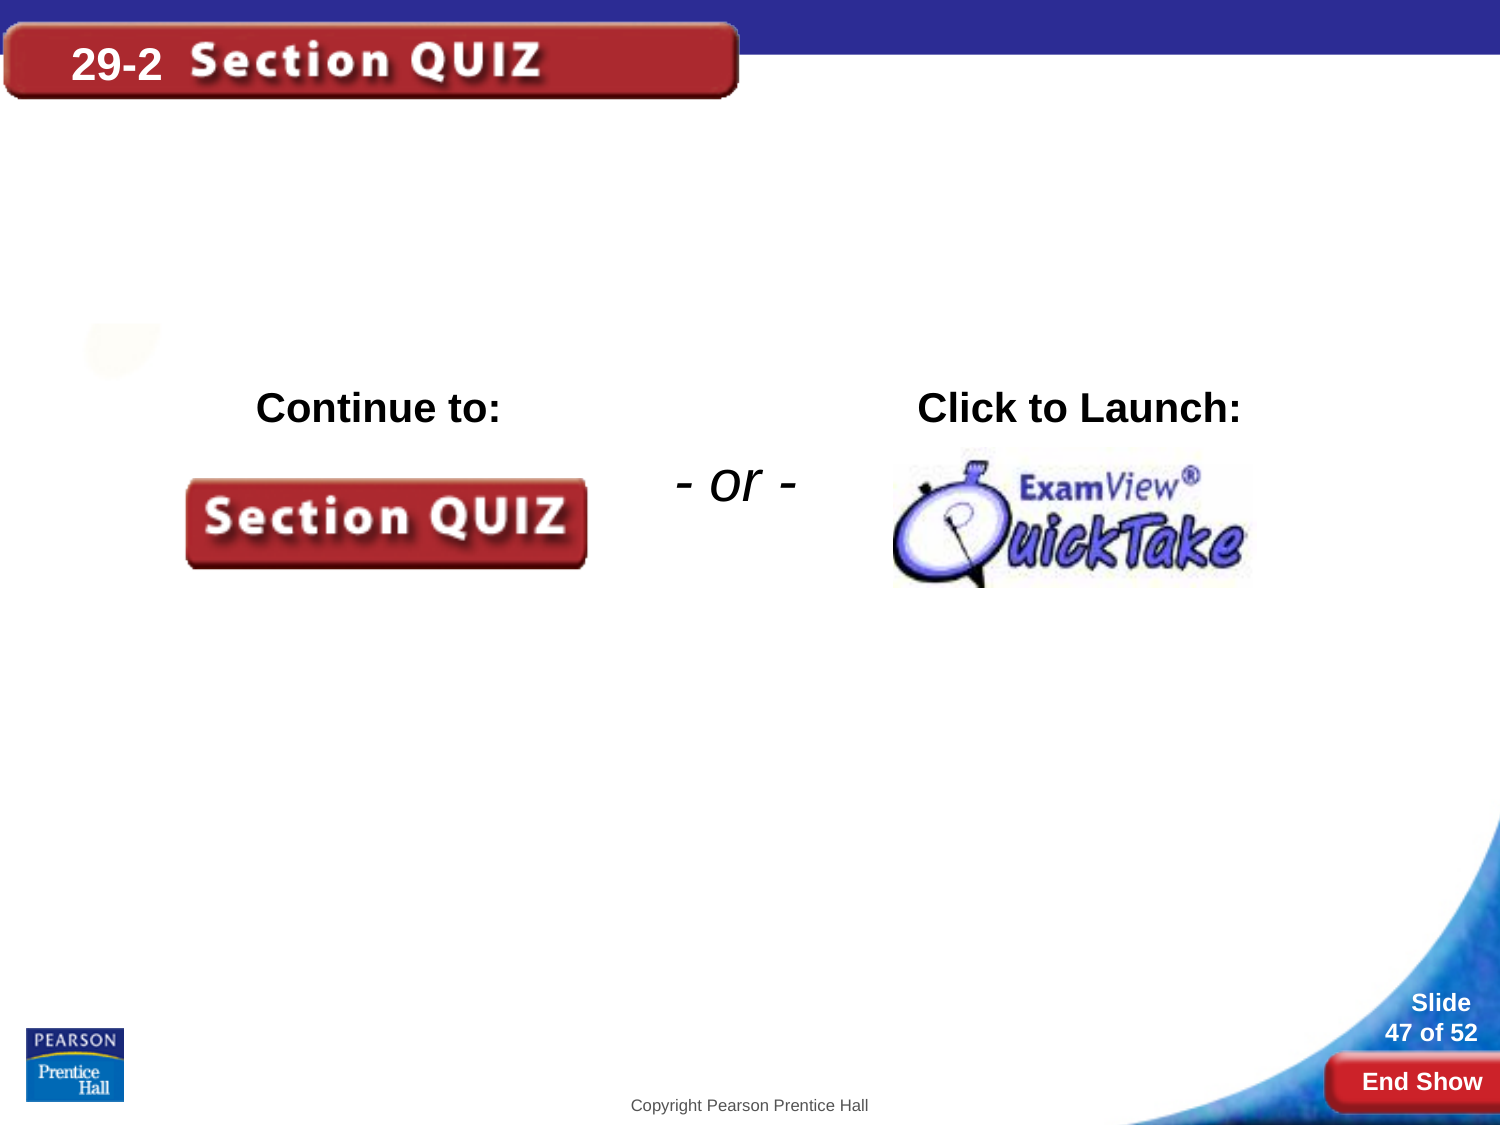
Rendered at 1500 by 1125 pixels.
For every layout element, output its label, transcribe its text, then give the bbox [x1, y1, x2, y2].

title 29-2 [2, 26, 179, 98]
text_box [859, 442, 1277, 633]
picture [0, 0, 1500, 1125]
list [44, 179, 1440, 888]
footer Copyright Pearson Prentice Hall [512, 1087, 988, 1113]
